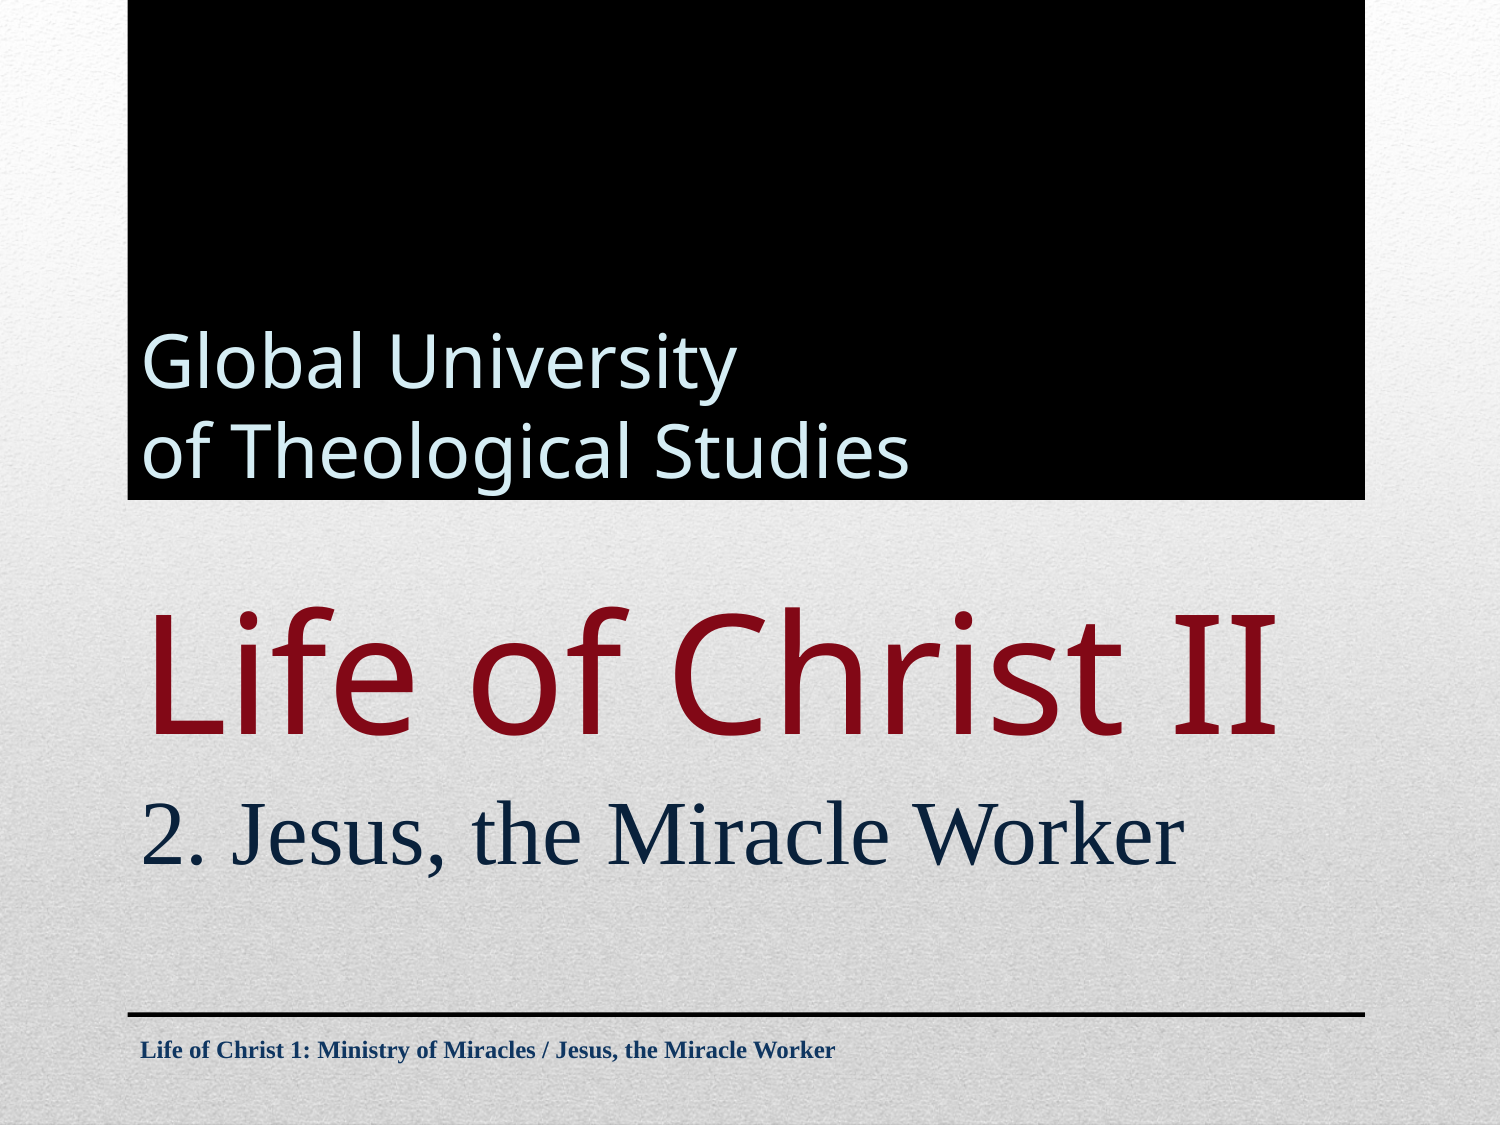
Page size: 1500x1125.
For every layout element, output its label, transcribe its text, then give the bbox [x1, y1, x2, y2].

title Life of Christ II [125, 525, 1363, 775]
text_box Global University of Theological Studies [125, 251, 1439, 502]
subtitle 2. Jesus, the Miracle Worker [125, 764, 1342, 1009]
footer Life of Christ 1: Ministry of Miracles / Jesus, the Miracle Worker [125, 1018, 925, 1079]
